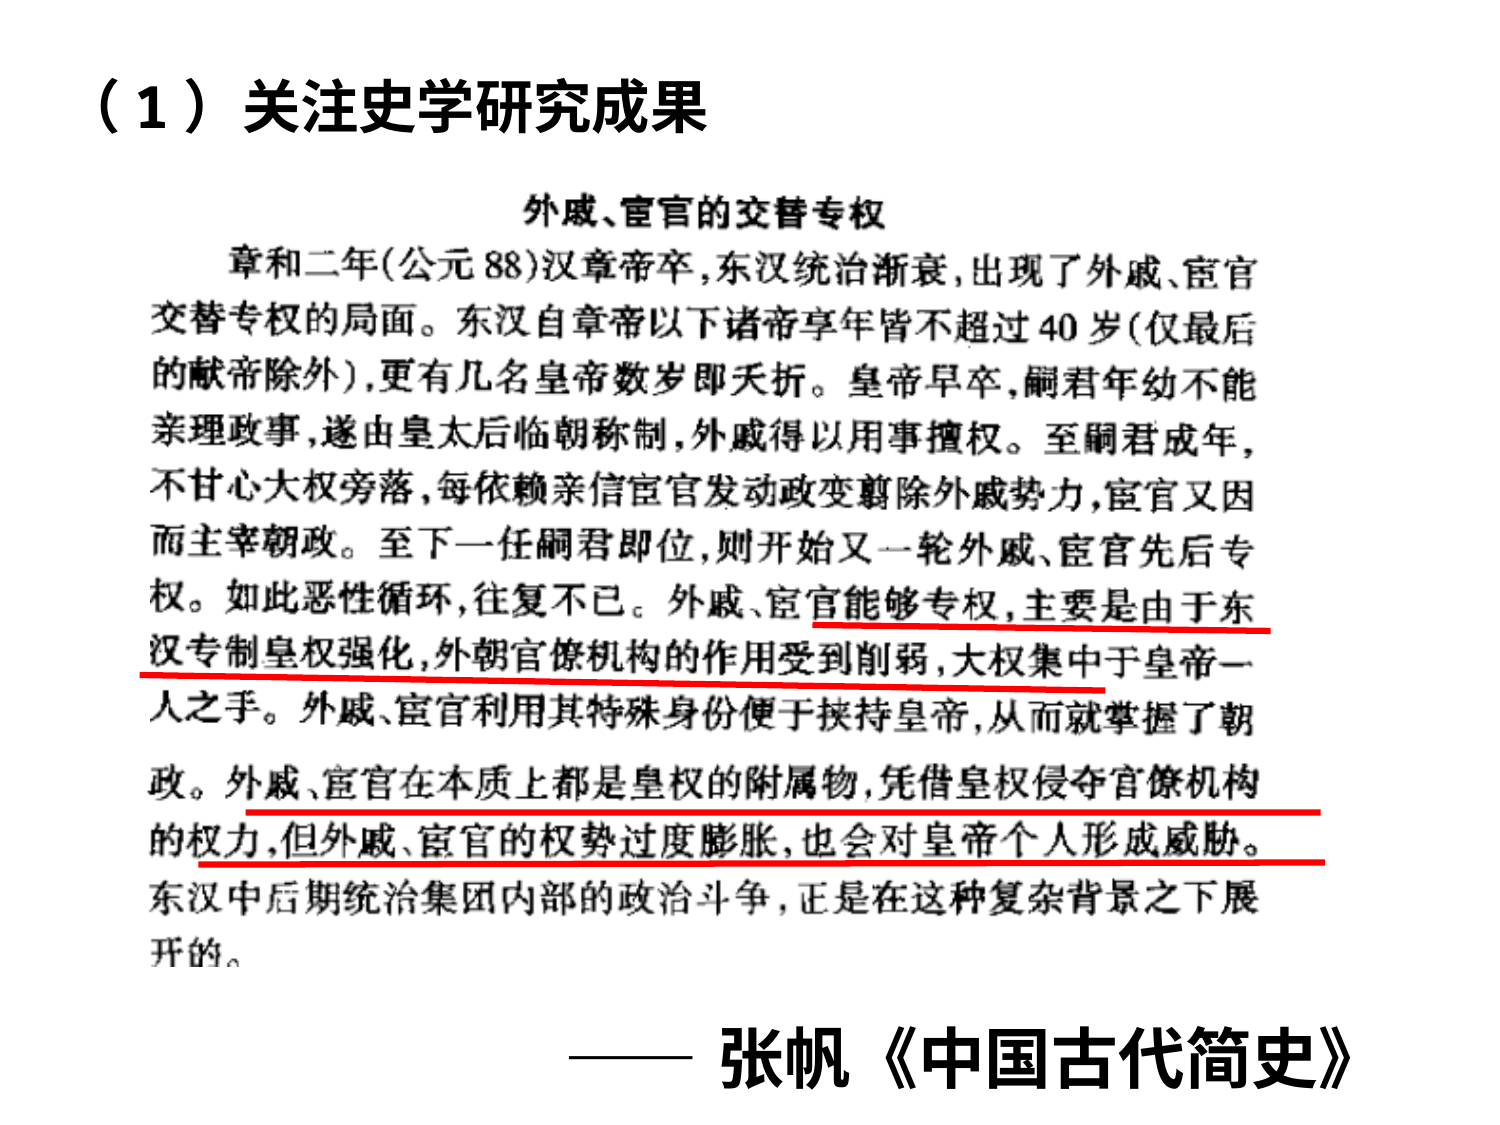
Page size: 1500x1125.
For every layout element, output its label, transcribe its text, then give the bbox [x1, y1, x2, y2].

text_box （1）关注史学研究成果 [47, 62, 723, 148]
picture [144, 162, 1288, 967]
table_header ——张帆《中国古代简史》 [550, 950, 1472, 1110]
